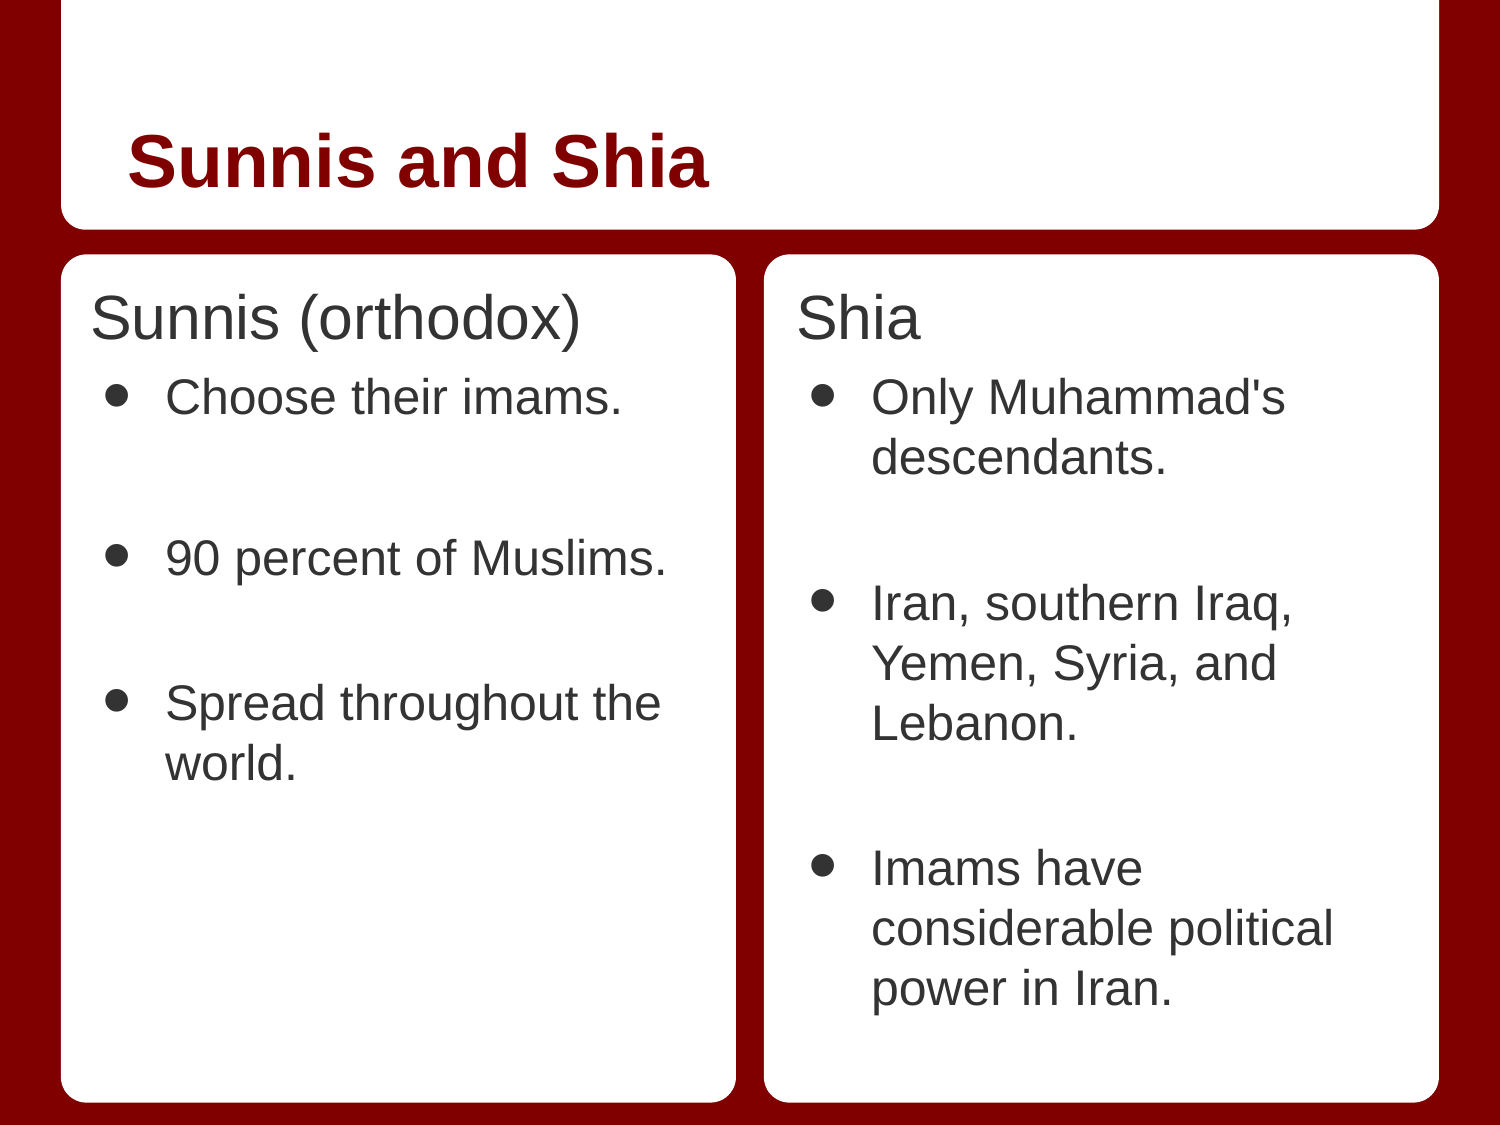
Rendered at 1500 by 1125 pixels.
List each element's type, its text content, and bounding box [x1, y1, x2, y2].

list Sunnis (orthodox) Choose their imams. 90 percent of Muslims. Spread throughout the world. [75, 262, 719, 1078]
title Sunnis and Shia [75, 30, 1425, 218]
list Shia Only Muhammad's descendants. Iran, southern Iraq, Yemen, Syria, and Lebanon. Imams have considerable political power in Iran. [781, 262, 1425, 1078]
